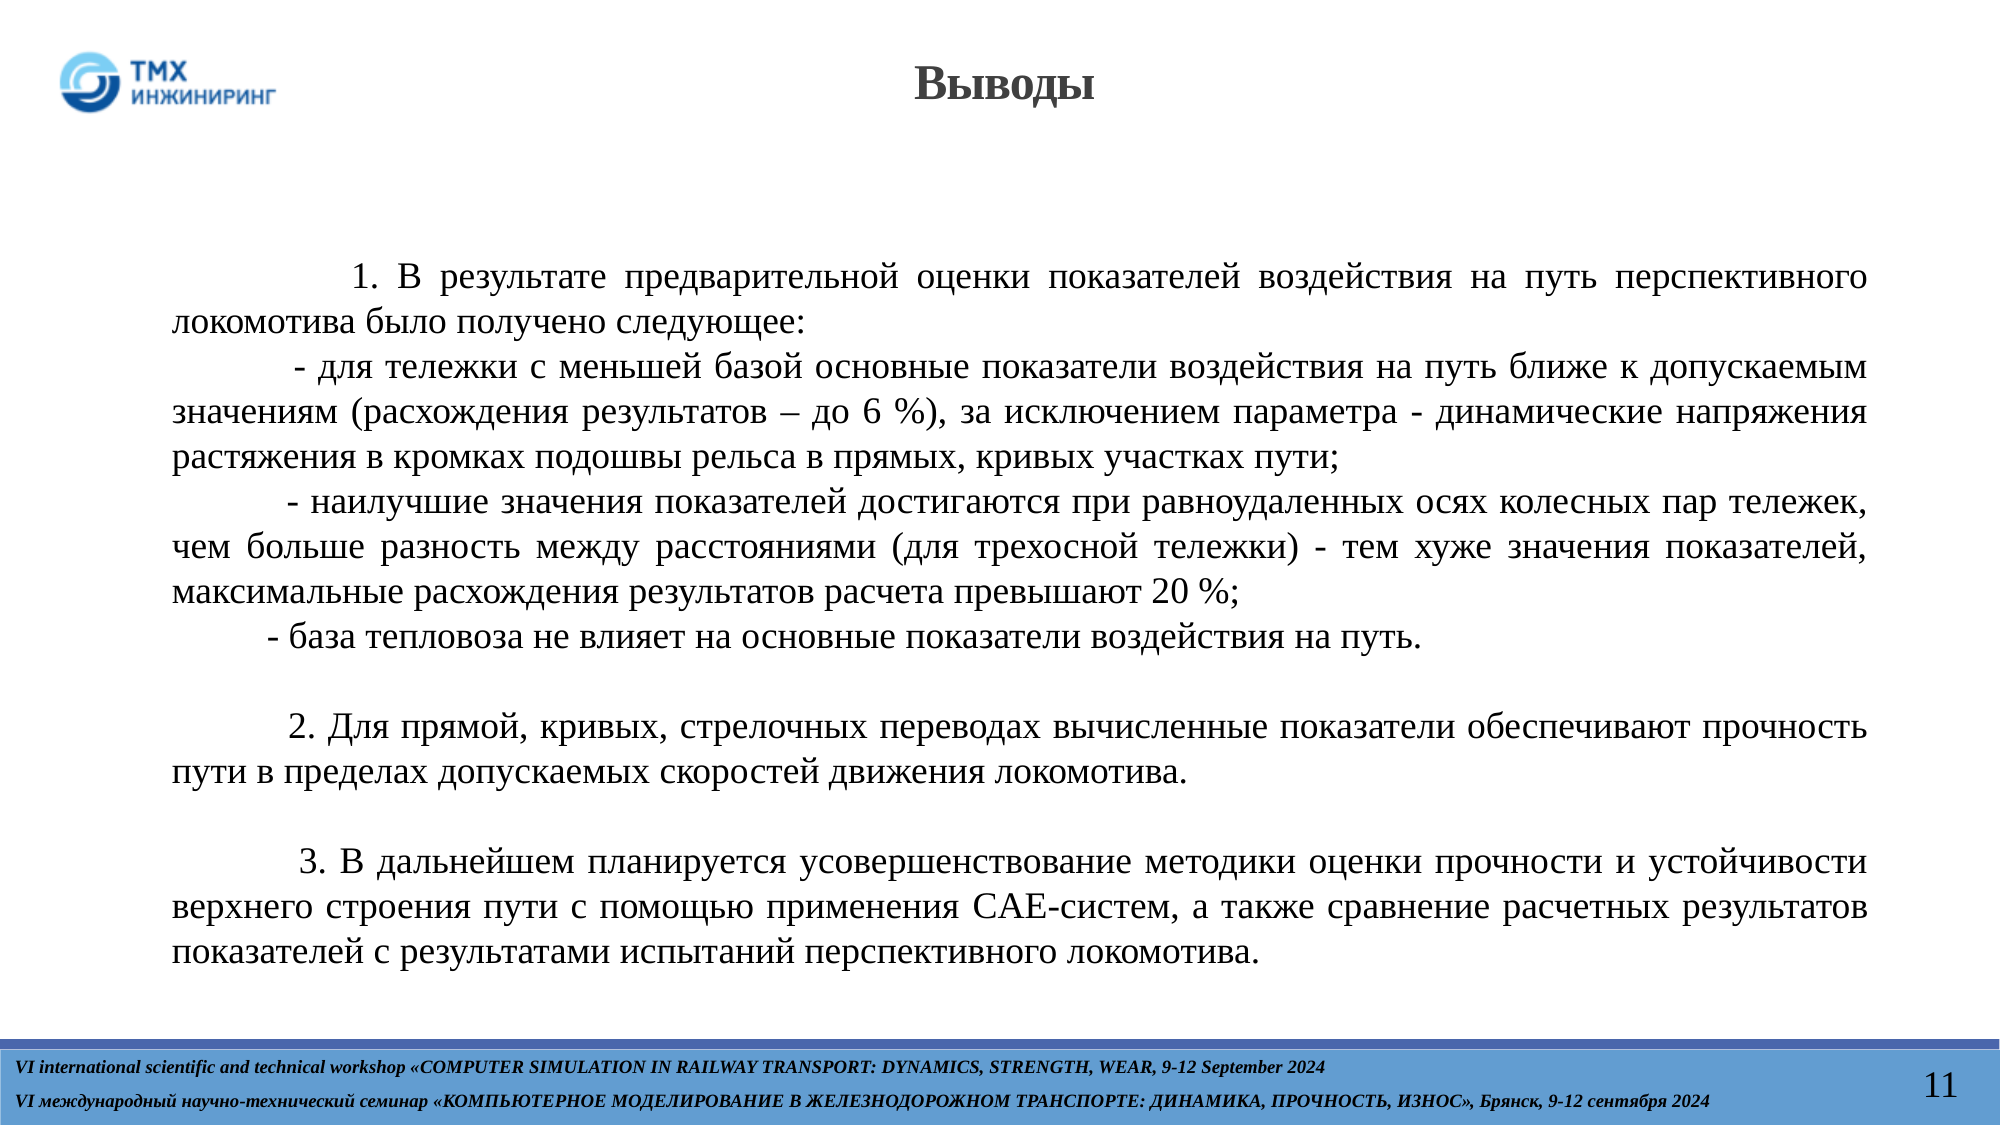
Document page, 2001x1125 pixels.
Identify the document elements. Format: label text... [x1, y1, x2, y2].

text_box Выводы [314, 47, 1830, 118]
text_box VI international scientific and technical workshop «COMPUTER SIMULATION IN RAILWAY TRANSPORT: DYNAMICS, STRENGTH, WEAR, 9-12 September 2024 VI международный научно-технический семинар «КОМПЬЮТЕРНОЕ МОДЕЛИРОВАНИЕ В ЖЕЛЕЗНОДОРОЖНОМ ТРАНСПОРТЕ: ДИНАМИКА, ПРОЧНОСТЬ, ИЗНОС», Брянск, 9-12 сентября 2024 [0, 1047, 1775, 1119]
text_box 1. В результате предварительной оценки показателей воздействия на путь перспективного локомотива было получено следующее: - для тележки с меньшей базой основные показатели воздействия на путь ближе к допускаемым значениям (расхождения результатов – до 6 %), за исключением параметра - динамические напряжения растяжения в кромках подошвы рельса в прямых, кривых участках пути; - наилучшие значения показателей достигаются при равноудаленных осях колесных пар тележек, чем больше разность между расстояниями (для трехосной тележки) - тем хуже значения показателей, максимальные расхождения результатов расчета превышают 20 %; - база тепловоза не влияет на основные показатели воздействия на путь. 2. Для прямой, кривых, стрелочных переводах вычисленные показатели обеспечивают прочность пути в пределах допускаемых скоростей движения локомотива. 3. В дальнейшем планируется усовершенствование методики оценки прочности и устойчивости верхнего строения пути с помощью применения CAE-систем, а также сравнение расчетных результатов показателей с результатами испытаний перспективного локомотива. [157, 243, 1885, 1024]
text_box 11 [1908, 1052, 1974, 1113]
picture [53, 46, 307, 119]
